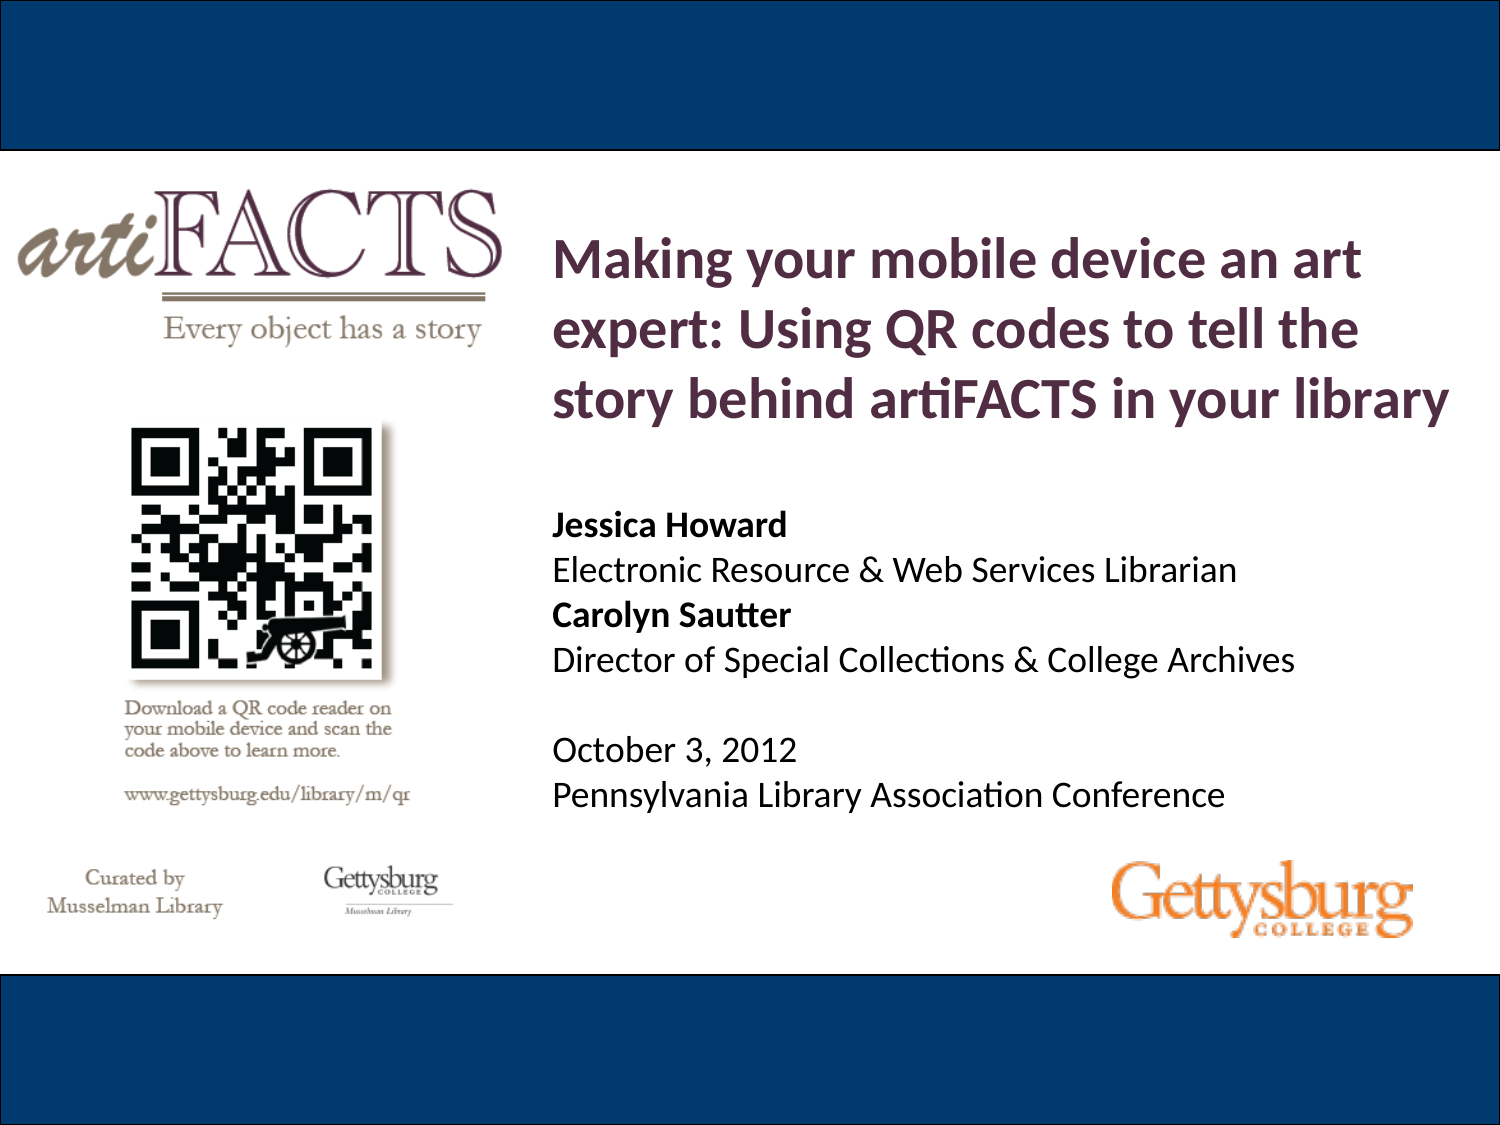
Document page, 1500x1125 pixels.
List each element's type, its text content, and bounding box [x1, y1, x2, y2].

text_box [0, 974, 1500, 1125]
text_box [0, 0, 1500, 150]
picture [0, 162, 526, 955]
picture [1112, 860, 1413, 938]
text_box Making your mobile device an art expert: Using QR codes to tell the story behind artiFACTS in your library Jessica Howard Electronic Resource & Web Services Librarian Carolyn Sautter Director of Special Collections & College Archives October 3, 2012 Pennsylvania Library Association Conference [537, 212, 1500, 823]
